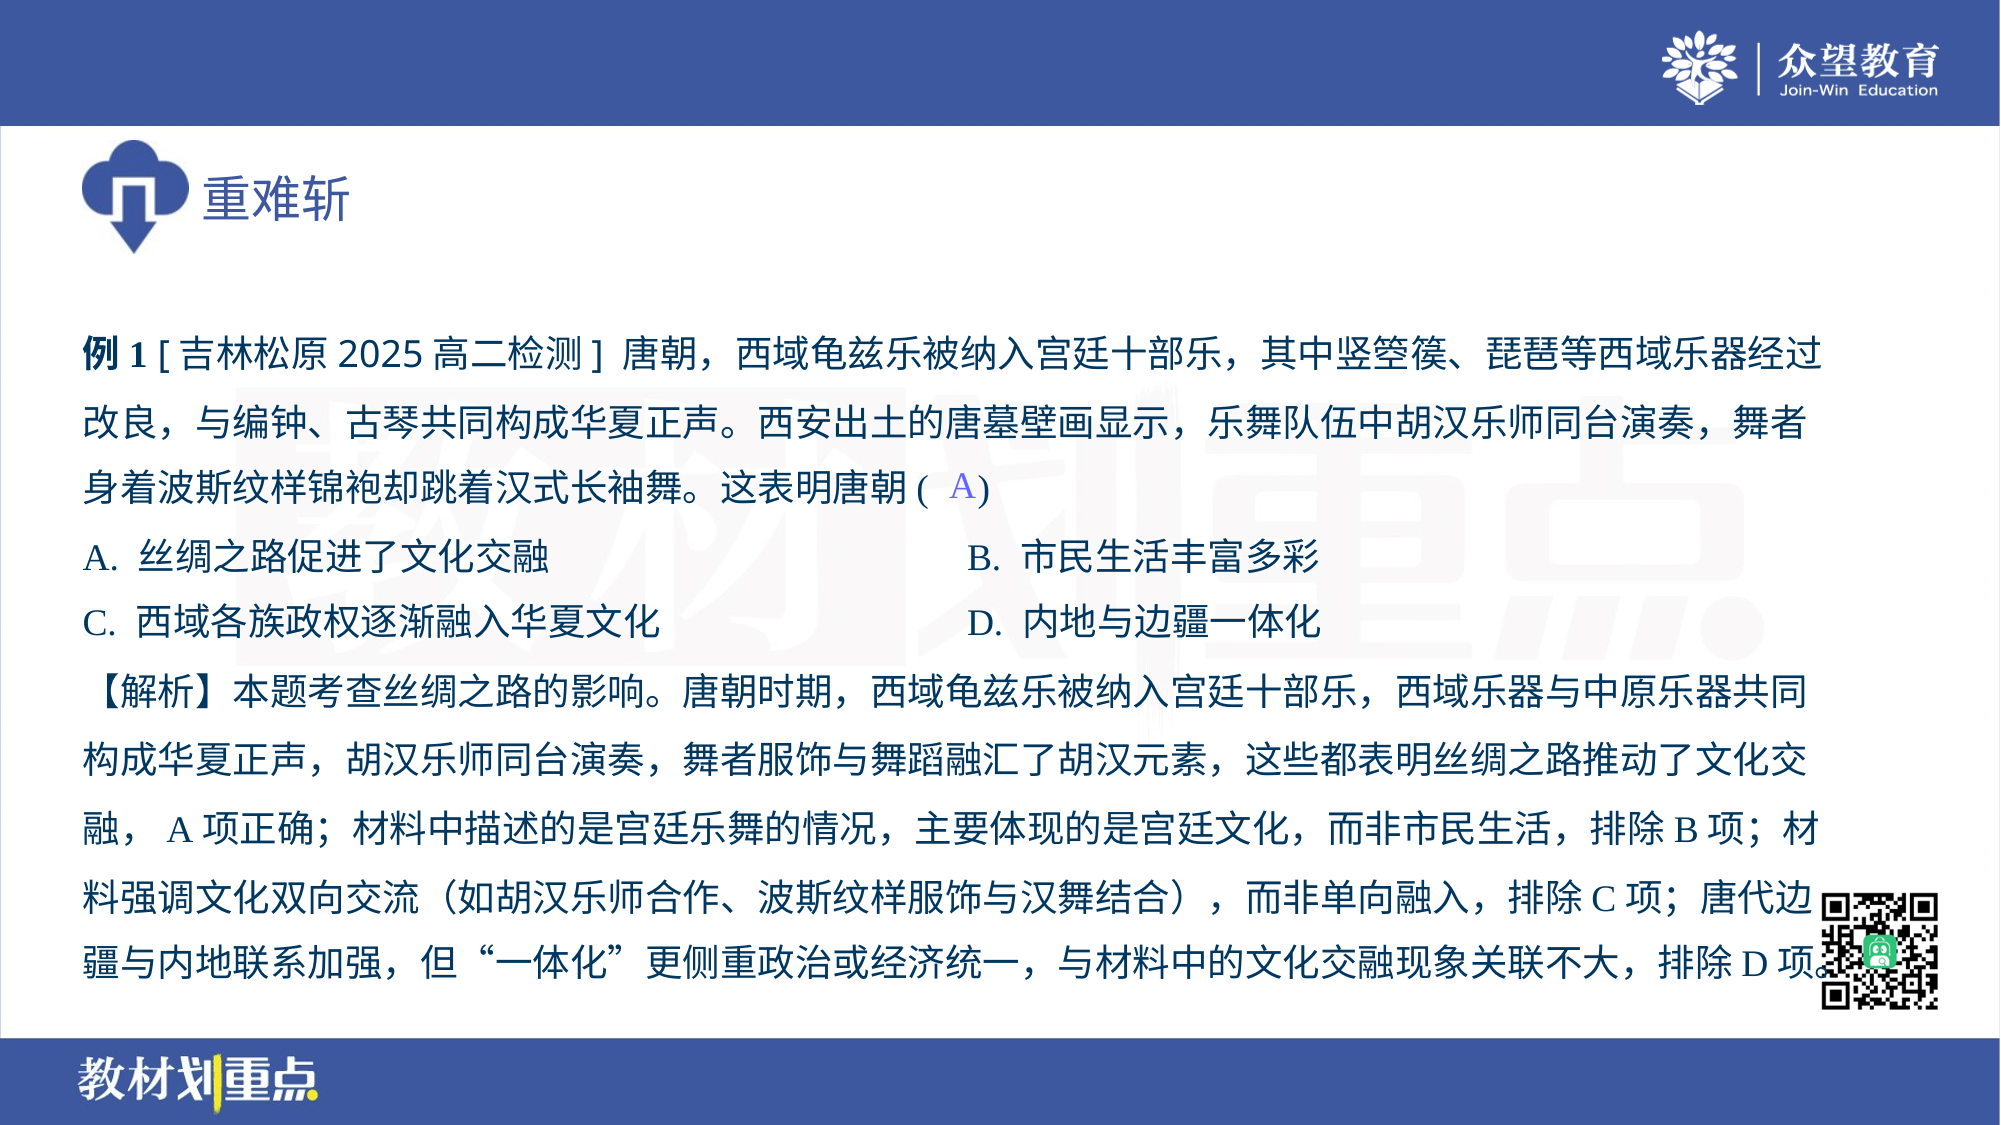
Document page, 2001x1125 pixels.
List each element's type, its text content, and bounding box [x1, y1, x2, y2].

text_box A. 丝绸之路促进了文化交融 B. 市民生活丰富多彩 C. 西域各族政权逐渐融入华夏文化 D. 内地与边疆一体化 [82, 509, 1817, 636]
picture [0, 0, 2000, 1125]
text_box 例1 [吉林松原2025高二检测] 唐朝，西域龟兹乐被纳入宫廷十部乐，其中竖箜篌、琵琶等西域乐器经过 改良，与编钟、古琴共同构成华夏正声。西安出土的唐墓壁画显示，乐舞队伍中胡汉乐师同台演奏，舞者 身着波斯纹样锦袍却跳着汉式长袖舞。这表明唐朝( ) [82, 306, 1817, 502]
text_box A [935, 441, 990, 500]
text_box 【解析】本题考查丝绸之路的影响。唐朝时期，西域龟兹乐被纳入宫廷十部乐，西域乐器与中原乐器共同 构成华夏正声，胡汉乐师同台演奏，舞者服饰与舞蹈融汇了胡汉元素，这些都表明丝绸之路推动了文化交 融，A项正确；材料中描述的是宫廷乐舞的情况，主要体现的是宫廷文化，而非市民生活，排除B项；材 料强调文化双向交流（如胡汉乐师合作、波斯纹样服饰与汉舞结合），而非单向融入，排除C项；唐代边 疆与内地联系加强，但“一体化”更侧重政治或经济统一，与材料中的文化交融现象关联不大，排除D项。 [82, 643, 1817, 978]
